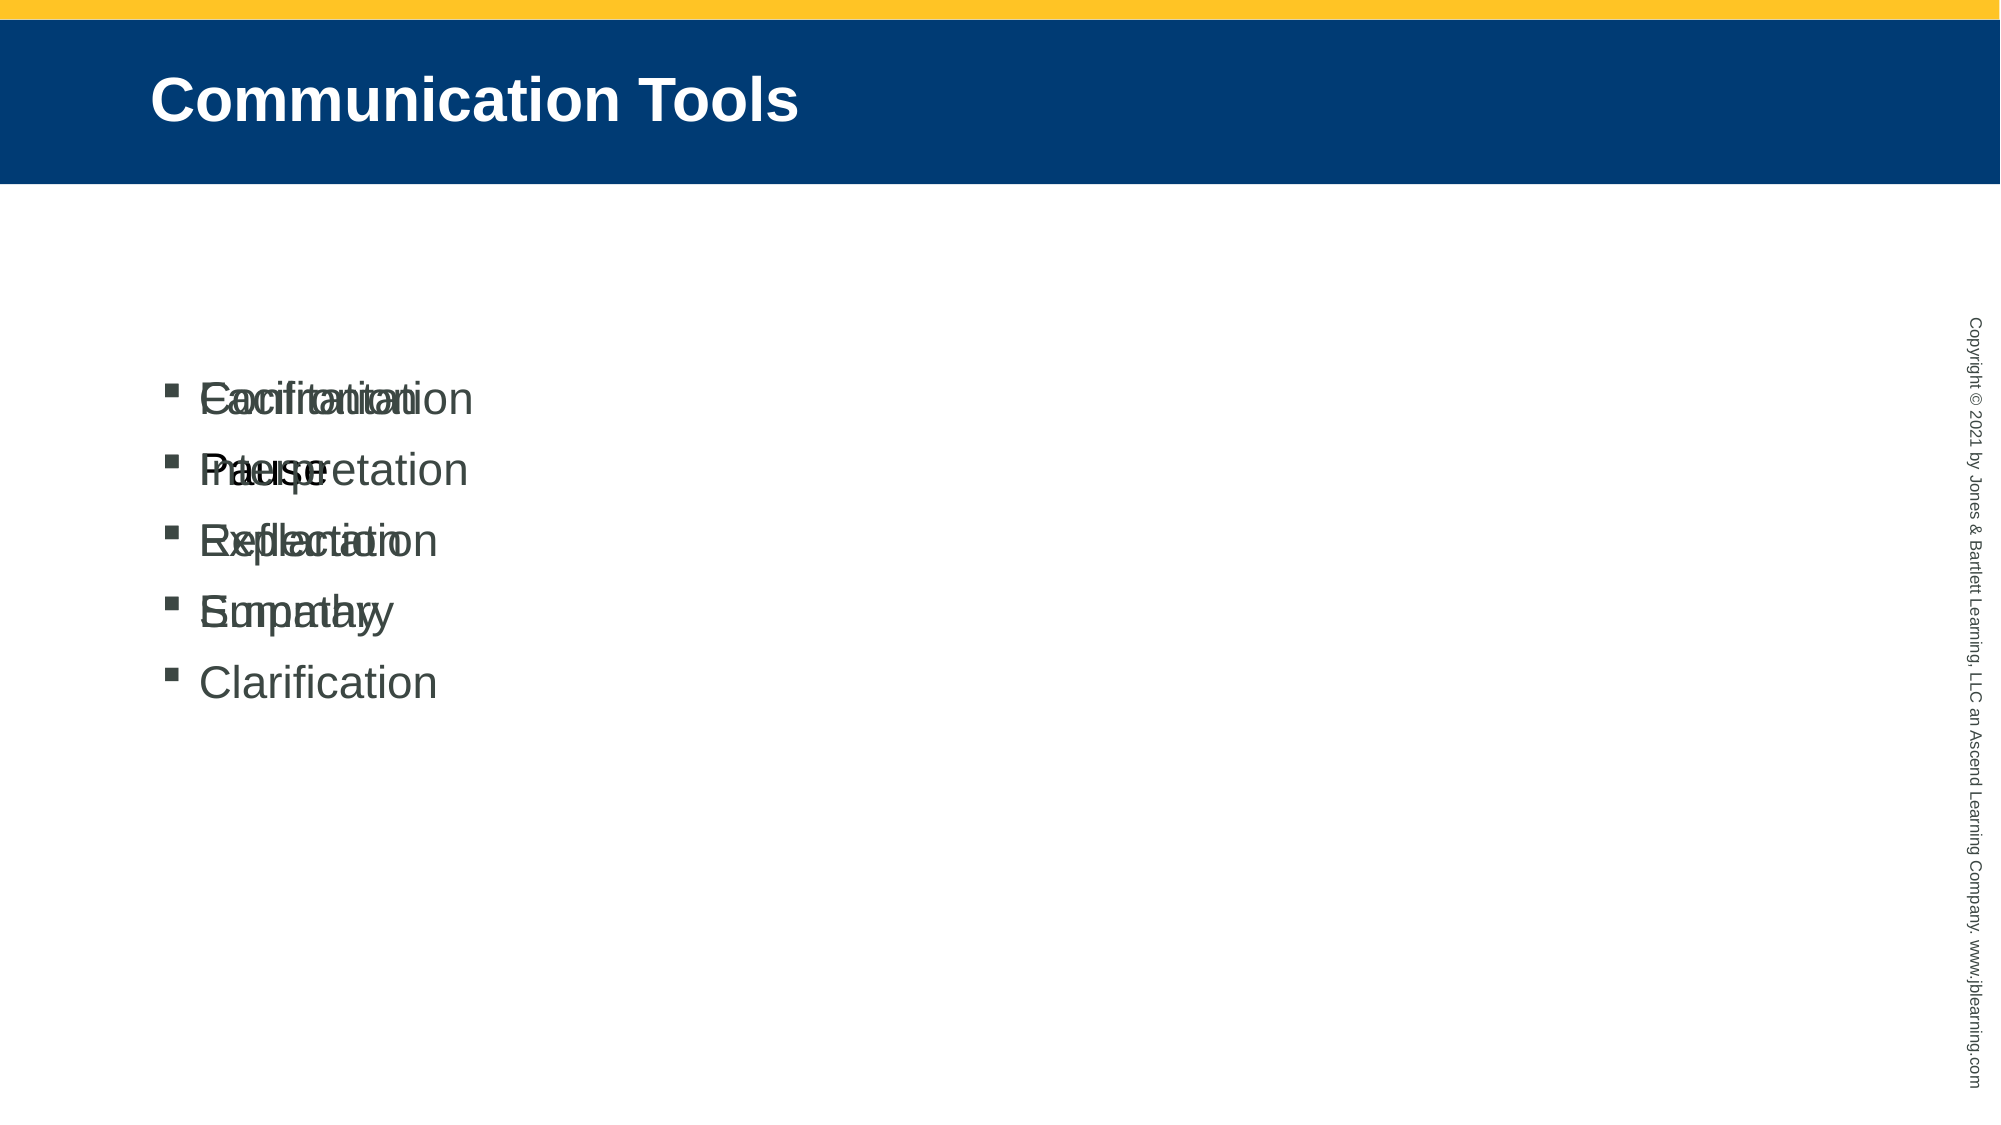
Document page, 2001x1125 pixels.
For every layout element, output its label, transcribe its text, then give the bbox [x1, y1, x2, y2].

list Confrontation Interpretation Explanation Summary [146, 361, 1859, 1016]
title Communication Tools [0, 19, 2000, 185]
